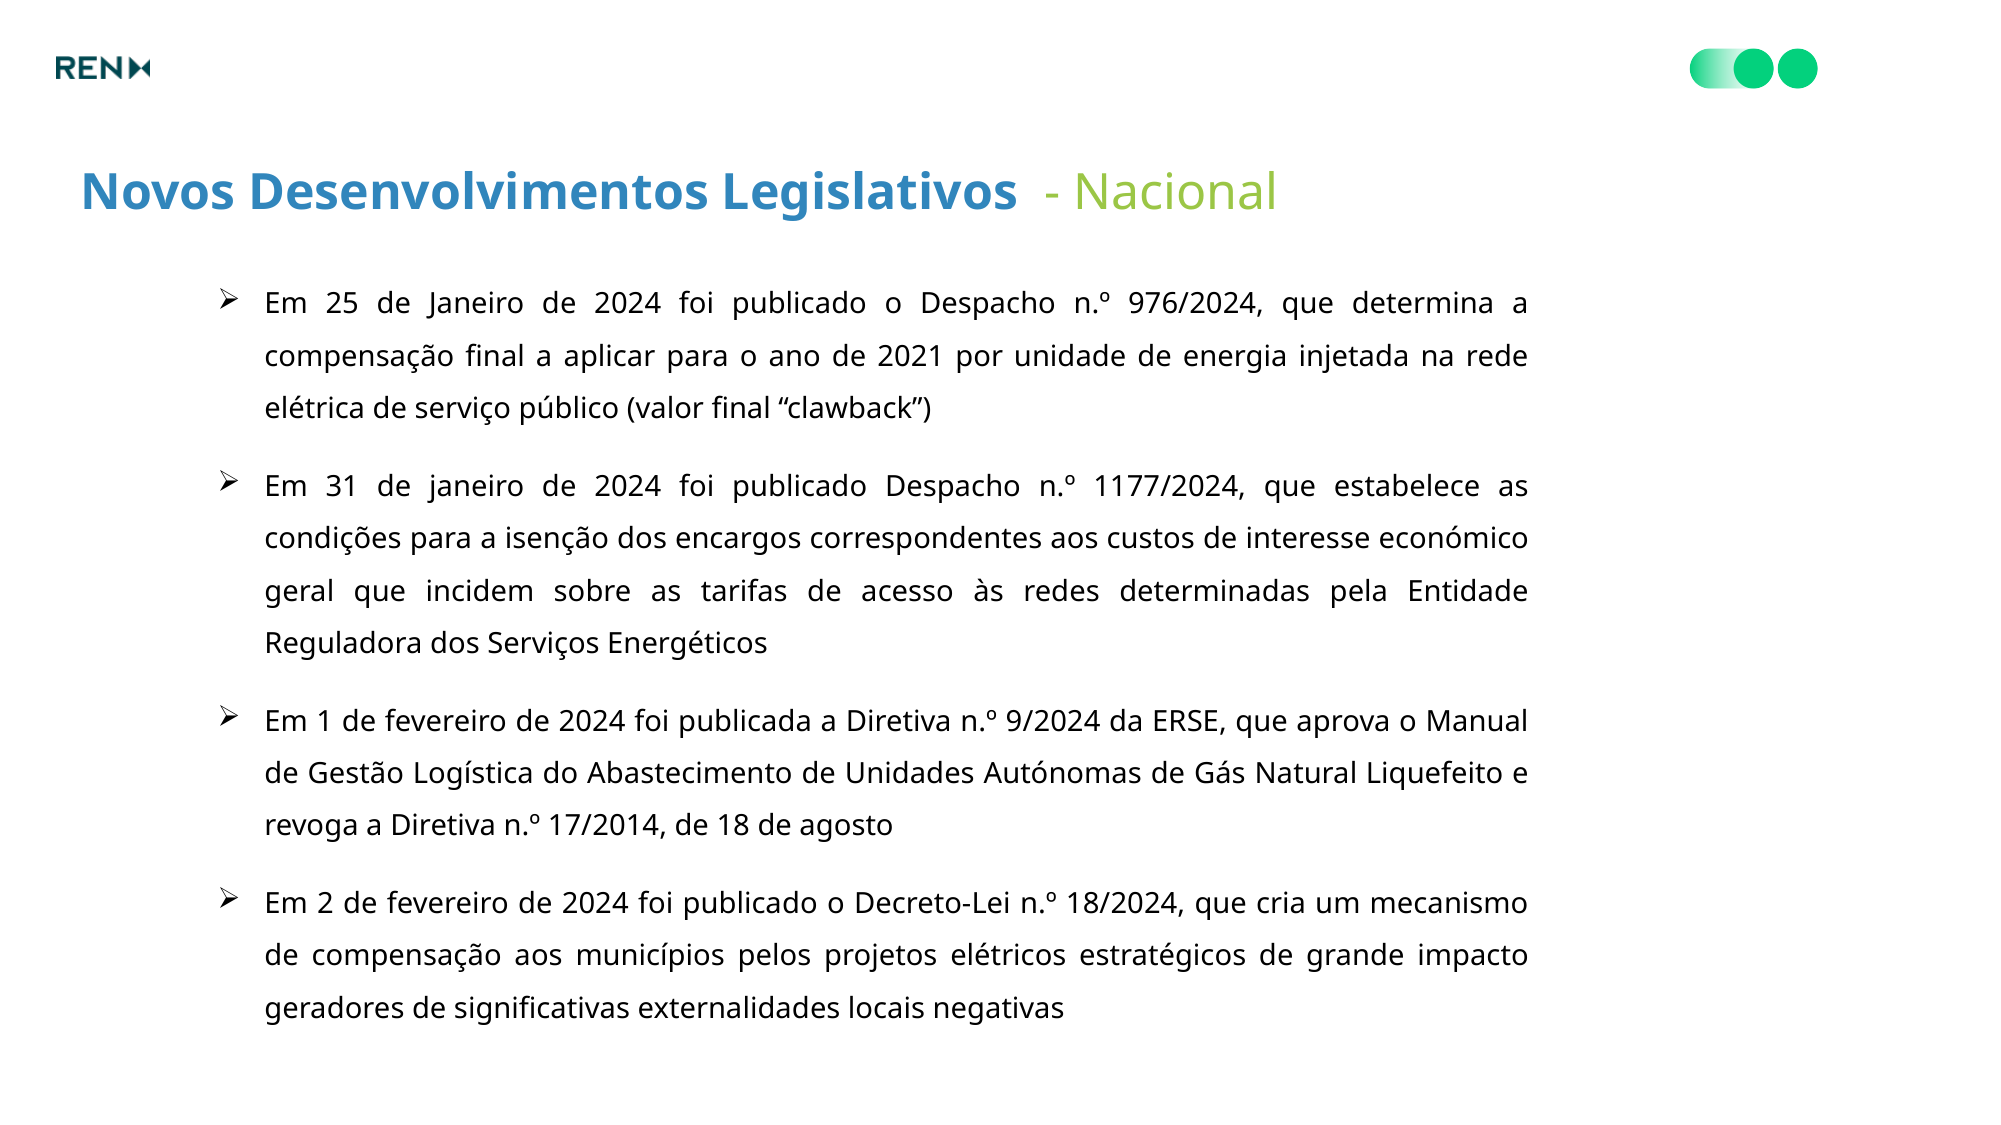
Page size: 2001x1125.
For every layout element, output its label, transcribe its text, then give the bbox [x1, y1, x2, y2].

text_box Em 25 de Janeiro de 2024 foi publicado o Despacho n.º 976/2024, que determina a compensação final a aplicar para o ano de 2021 por unidade de energia injetada na rede elétrica de serviço público (valor final “clawback”) Em 31 de janeiro de 2024 foi publicado Despacho n.º 1177/2024, que estabelece as condições para a isenção dos encargos correspondentes aos custos de interesse económico geral que incidem sobre as tarifas de acesso às redes determinadas pela Entidade Reguladora dos Serviços Energéticos Em 1 de fevereiro de 2024 foi publicada a Diretiva n.º 9/2024 da ERSE, que aprova o Manual de Gestão Logística do Abastecimento de Unidades Autónomas de Gás Natural Liquefeito e revoga a Diretiva n.º 17/2014, de 18 de agosto Em 2 de fevereiro de 2024 foi publicado o Decreto-Lei n.º 18/2024, que cria um mecanismo de compensação aos municípios pelos projetos elétricos estratégicos de grande impacto geradores de significativas externalidades locais negativas [144, 259, 1545, 1032]
picture [1677, 35, 1825, 92]
text_box Novos Desenvolvimentos Legislativos - Nacional [65, 146, 1339, 227]
